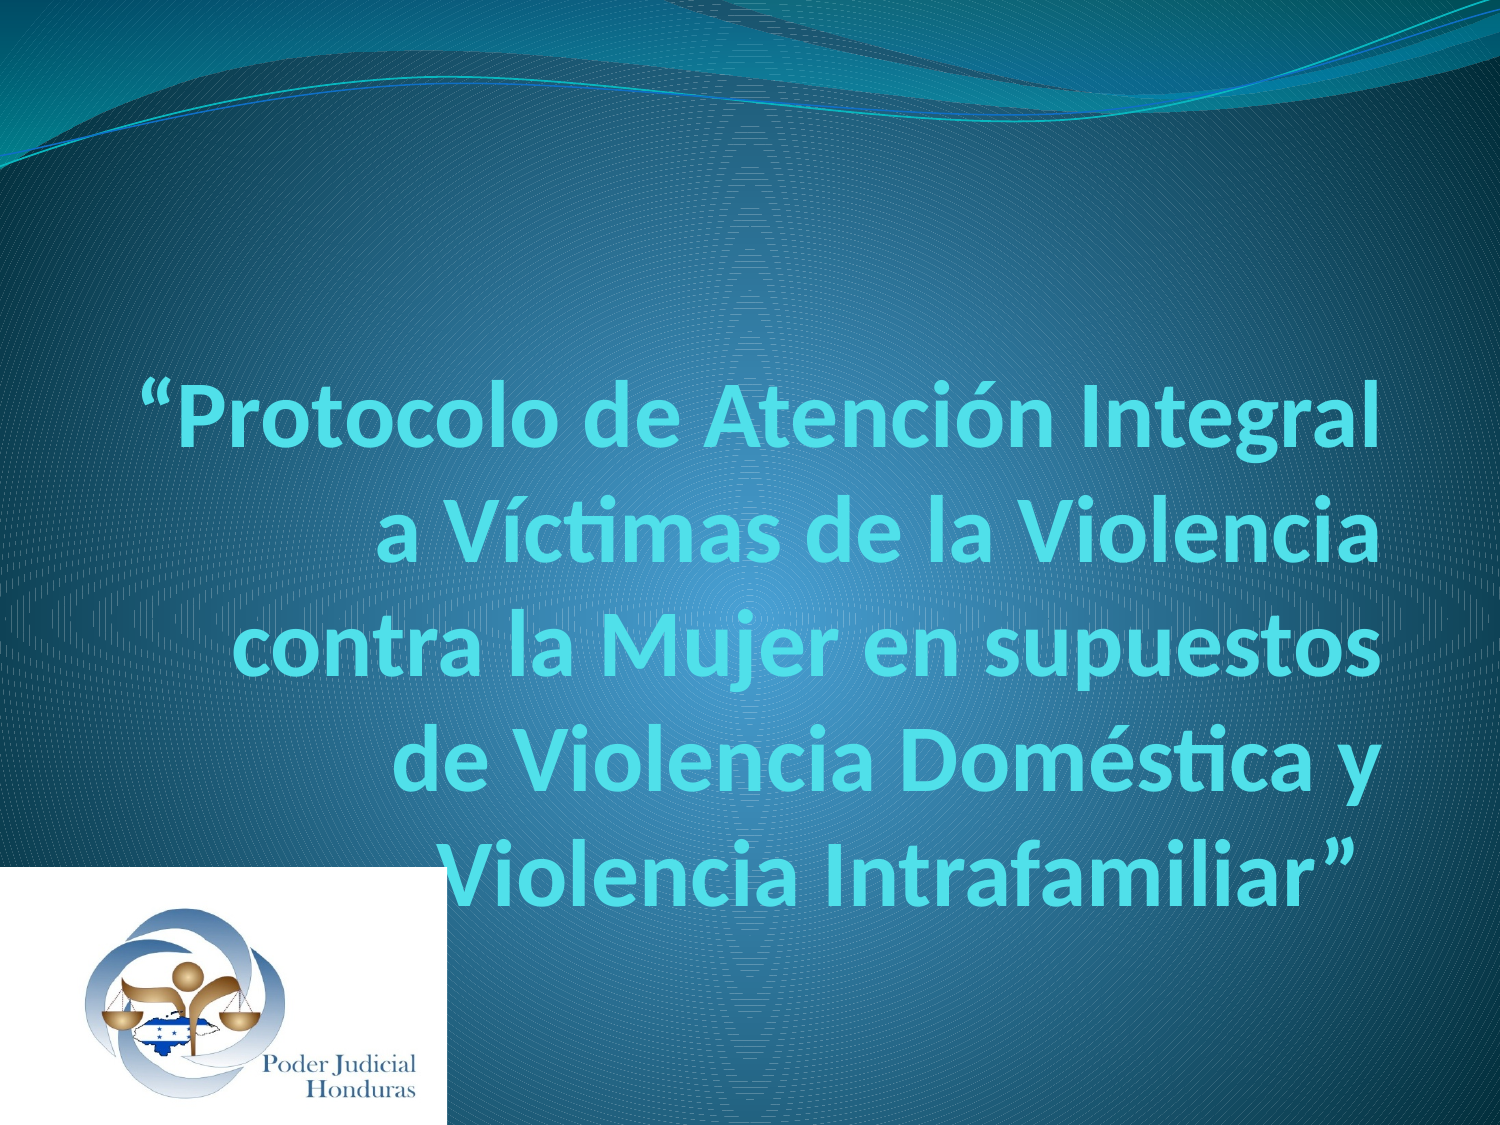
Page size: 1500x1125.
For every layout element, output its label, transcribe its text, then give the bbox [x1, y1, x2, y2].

title “Protocolo de Atención Integral a Víctimas de la Violencia contra la Mujer en supuestos de Violencia Doméstica y Violencia Intrafamiliar” [112, 349, 1388, 926]
picture [0, 866, 448, 1125]
